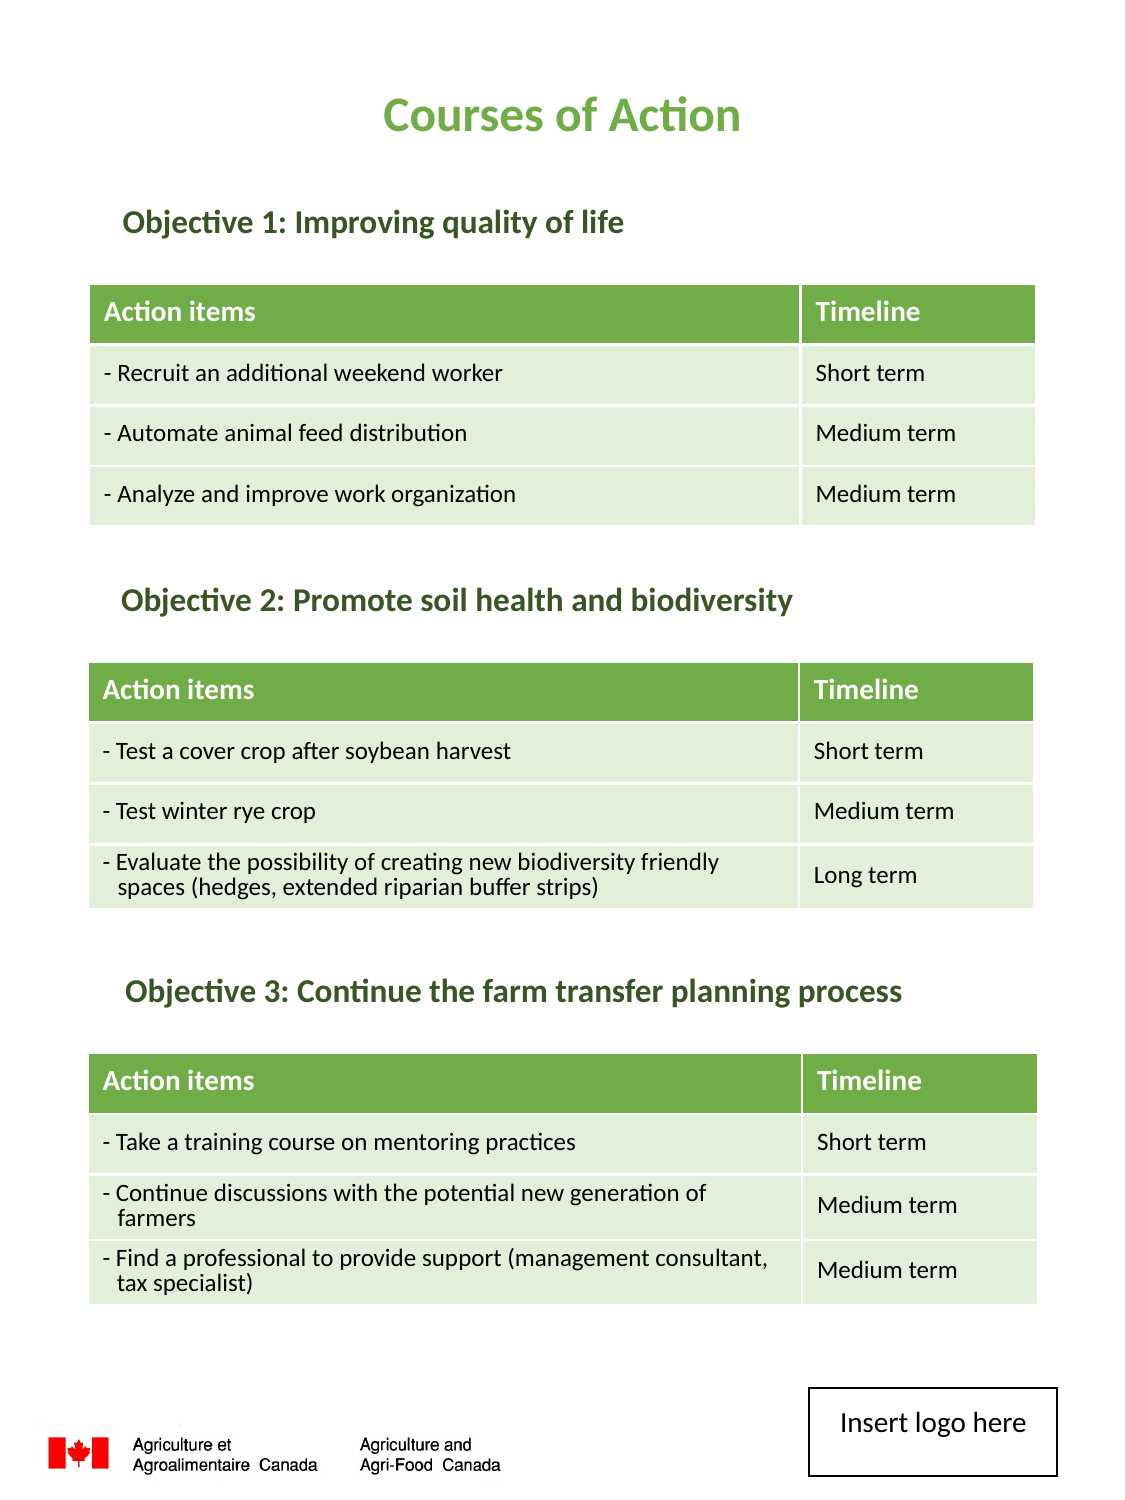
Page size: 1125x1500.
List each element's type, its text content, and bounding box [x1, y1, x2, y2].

table_cell - Take a training course on mentoring practices [89, 1115, 801, 1173]
table_header Action items [90, 285, 799, 343]
picture [37, 1422, 510, 1488]
table_cell Long term [800, 846, 1033, 908]
table_cell - Test a cover crop after soybean harvest [89, 724, 798, 782]
table_header Timeline [800, 663, 1033, 721]
table_cell Medium term [800, 785, 1033, 843]
table_header Action items [89, 663, 798, 721]
table_header Timeline [803, 1054, 1037, 1113]
table_cell - Test winter rye crop [89, 785, 798, 843]
table_header Timeline [802, 285, 1035, 343]
table_cell - Evaluate the possibility of creating new biodiversity friendly spaces (hedges, extended riparian buffer strips) [89, 846, 798, 908]
table_cell - Analyze and improve work organization [90, 467, 799, 525]
table_cell Medium term [802, 467, 1035, 525]
table_cell Medium term [803, 1176, 1037, 1239]
text_box Courses of Action [134, 71, 991, 159]
table_cell Medium term [803, 1241, 1037, 1304]
text_box Objective 2: Promote soil health and biodiversity [87, 558, 1035, 647]
table_cell - Automate animal feed distribution [90, 407, 799, 465]
table_cell Short term [800, 724, 1033, 782]
table_cell Medium term [802, 407, 1035, 465]
table_cell - Continue discussions with the potential new generation of farmers [89, 1176, 801, 1239]
table_cell Short term [802, 346, 1035, 404]
table_cell - Recruit an additional weekend worker [90, 346, 799, 404]
text_box Objective 1: Improving quality of life [89, 180, 1036, 268]
table_cell Short term [803, 1115, 1037, 1173]
text_box Objective 3: Continue the farm transfer planning process [91, 950, 1039, 1038]
table_cell - Find a professional to provide support (management consultant, tax specialist) [89, 1241, 801, 1304]
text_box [809, 1387, 1058, 1476]
table_header Action items [89, 1054, 801, 1113]
